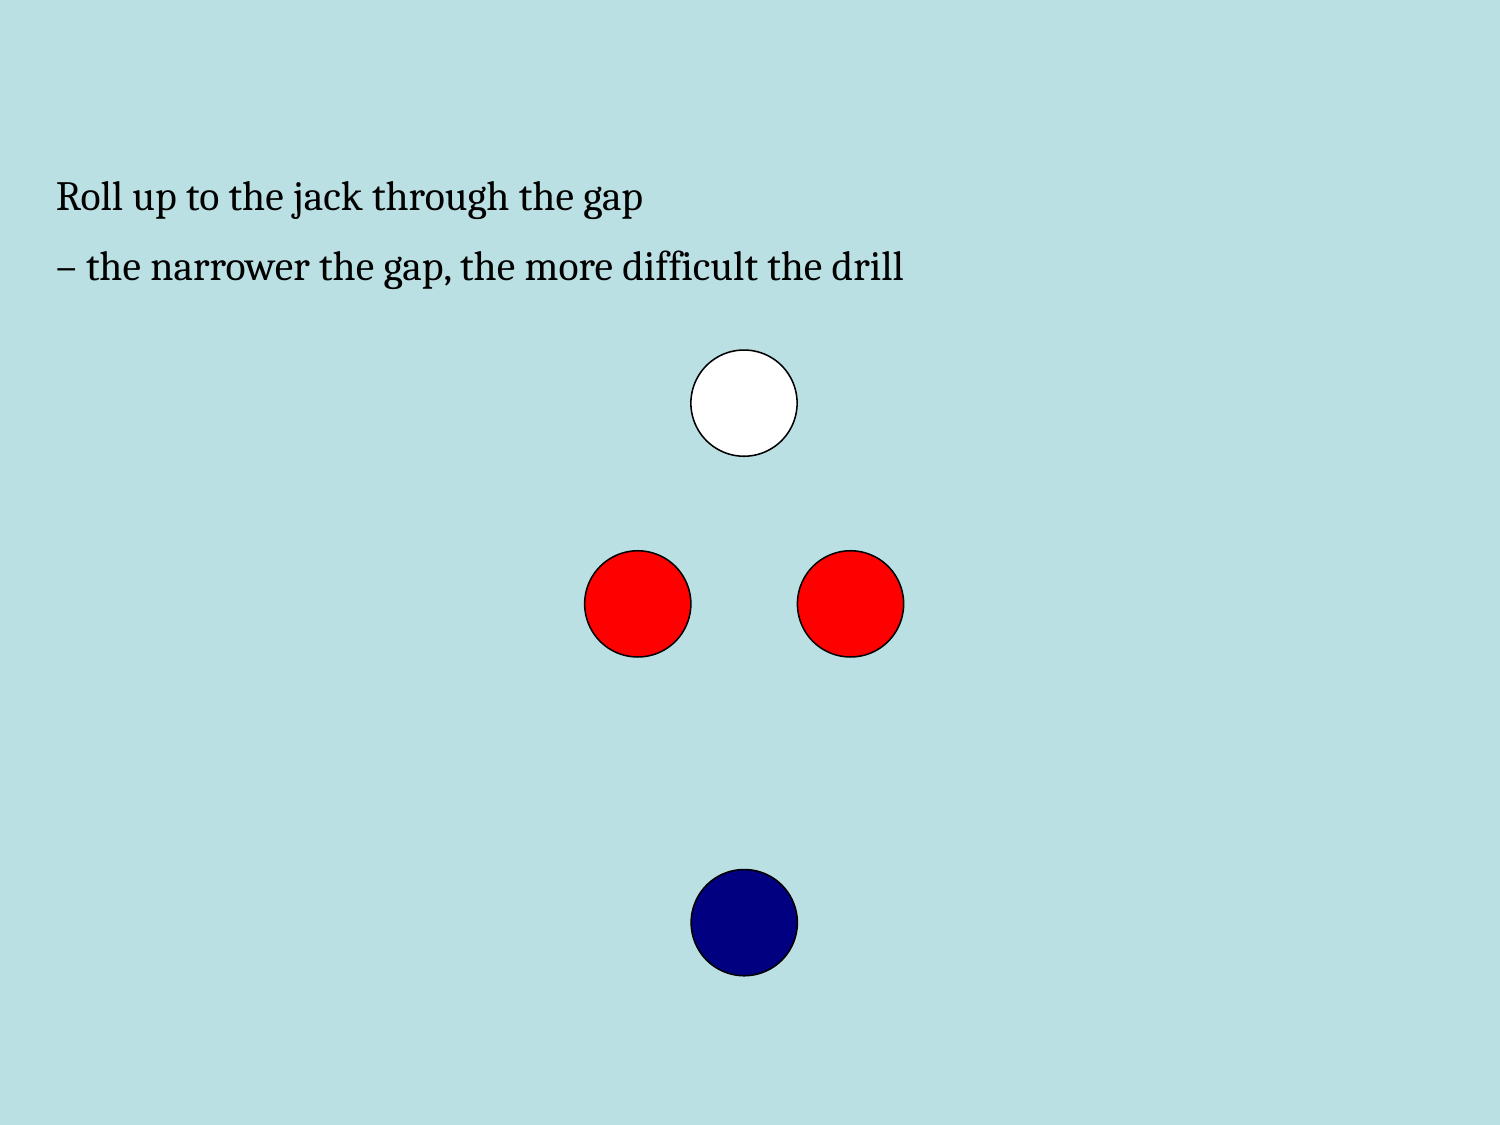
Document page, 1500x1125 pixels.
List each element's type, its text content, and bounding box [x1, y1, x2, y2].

text_box [797, 550, 904, 657]
text_box [584, 550, 691, 657]
text_box [691, 869, 798, 976]
text_box [690, 350, 798, 457]
text_box Roll up to the jack through the gap – the narrower the gap, the more difficult the drill [41, 160, 1424, 297]
